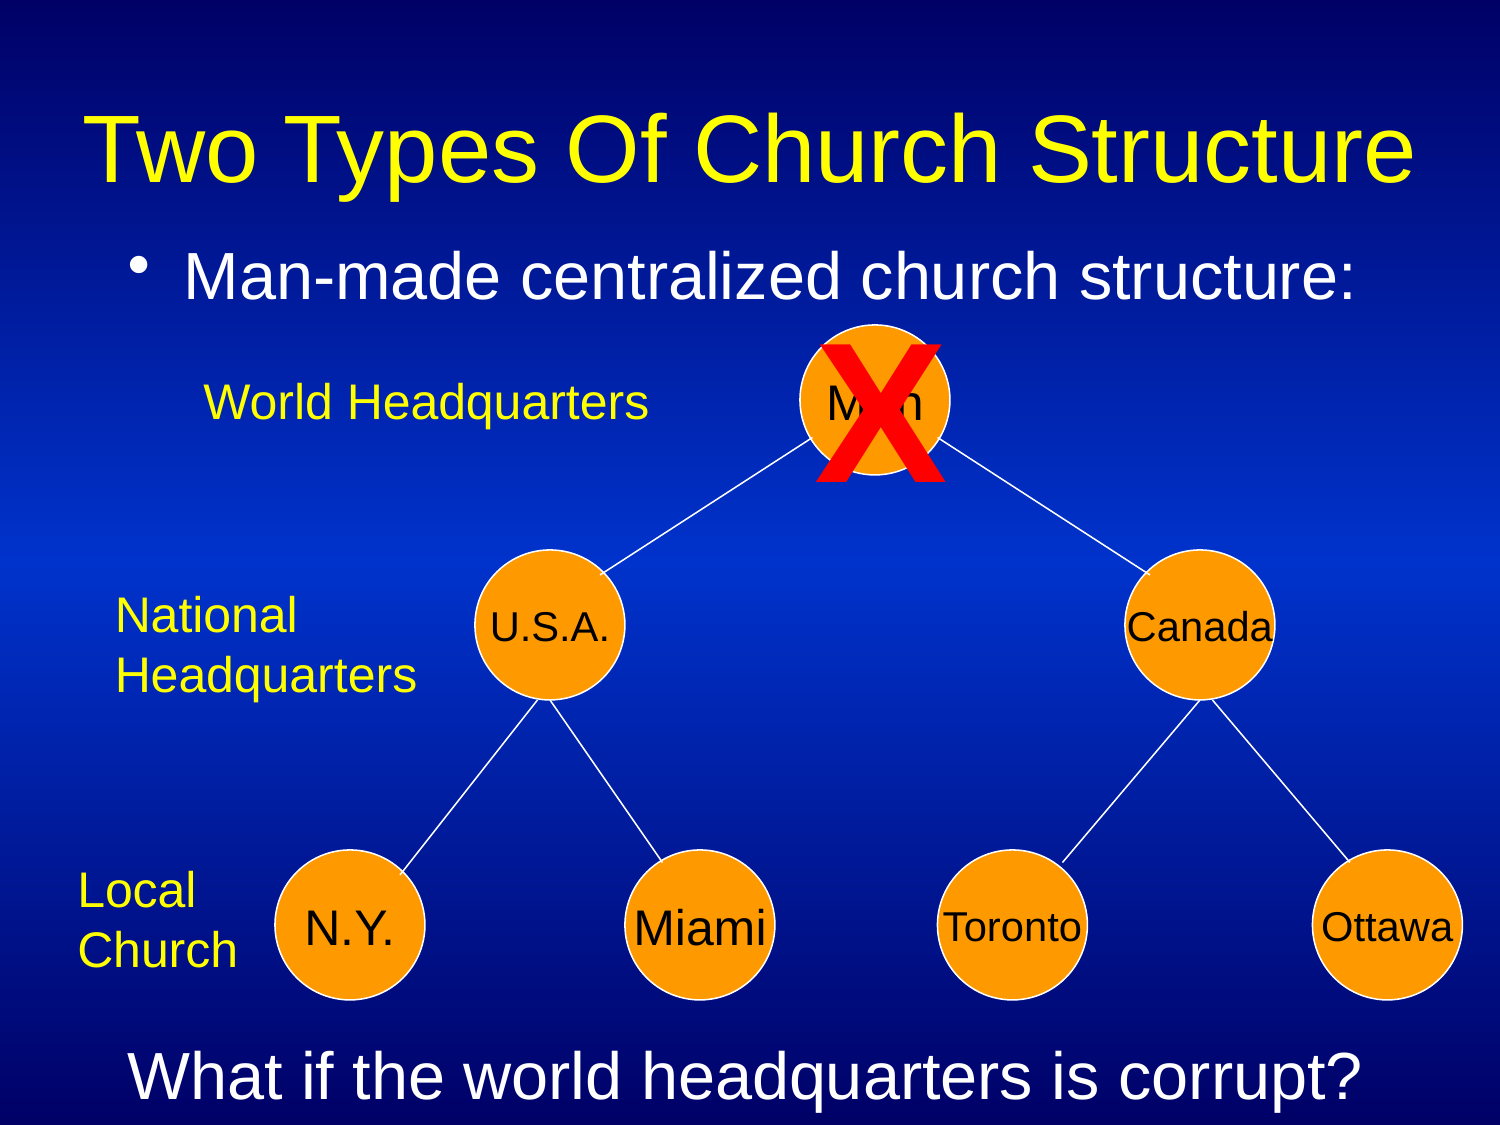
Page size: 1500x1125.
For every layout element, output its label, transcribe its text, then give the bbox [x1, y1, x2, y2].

list Man-made centralized church structure: [112, 224, 1463, 325]
text_box What if the world headquarters is corrupt? [112, 1025, 1463, 1125]
text_box Local Church [62, 849, 263, 985]
text_box Canada [1124, 549, 1275, 700]
text_box Miami [624, 849, 775, 1000]
text_box World Headquarters [188, 362, 665, 438]
title Two Types Of Church Structure [37, 50, 1463, 238]
text_box National Headquarters [99, 574, 450, 710]
text_box N.Y. [274, 849, 425, 1000]
text_box Toronto [937, 849, 1088, 1000]
text_box U.S.A. [474, 549, 625, 700]
text_box Ottawa [1312, 849, 1463, 1000]
text_box X [799, 274, 954, 530]
